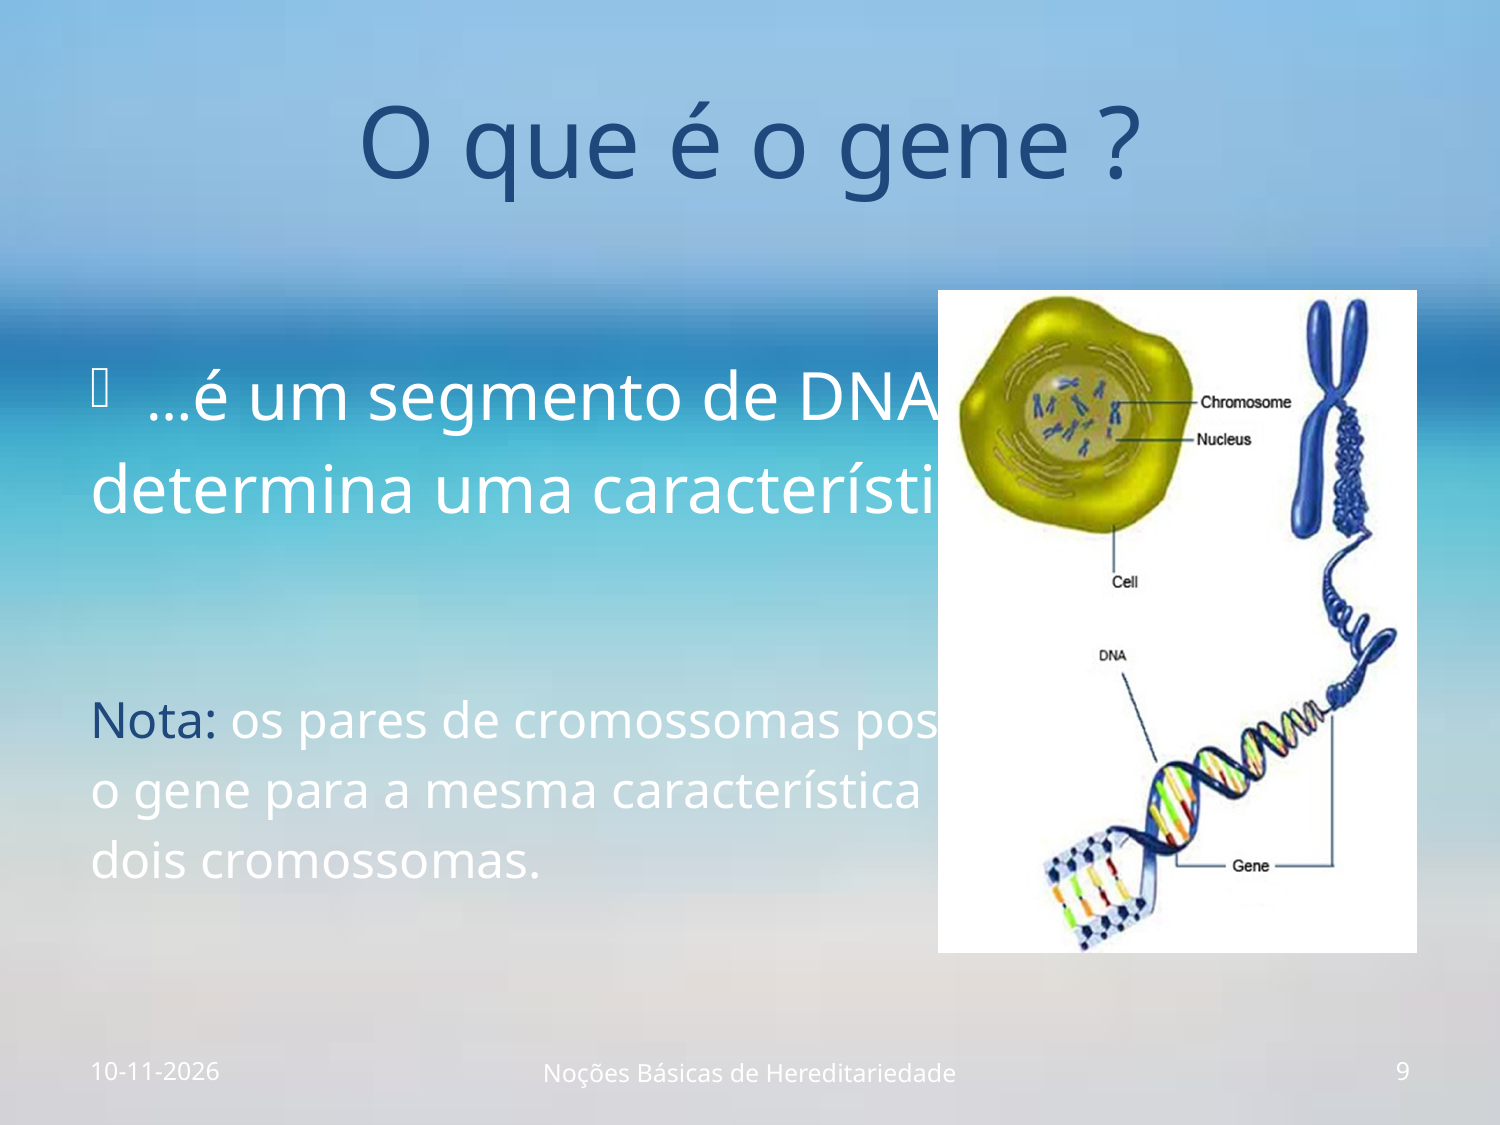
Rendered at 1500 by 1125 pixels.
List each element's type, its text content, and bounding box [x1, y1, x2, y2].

footer Noções Básicas de Hereditariedade [512, 1042, 988, 1103]
title O que é o gene ? [75, 45, 1425, 233]
list …é um segmento de DNA e determina uma característica. Nota: os pares de cromossomas possuem o gene para a mesma característica nos dois cromossomas. [75, 262, 1425, 1005]
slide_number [75, 1042, 425, 1103]
picture [0, 0, 1500, 1125]
slide_number 9 [1074, 1042, 1425, 1103]
